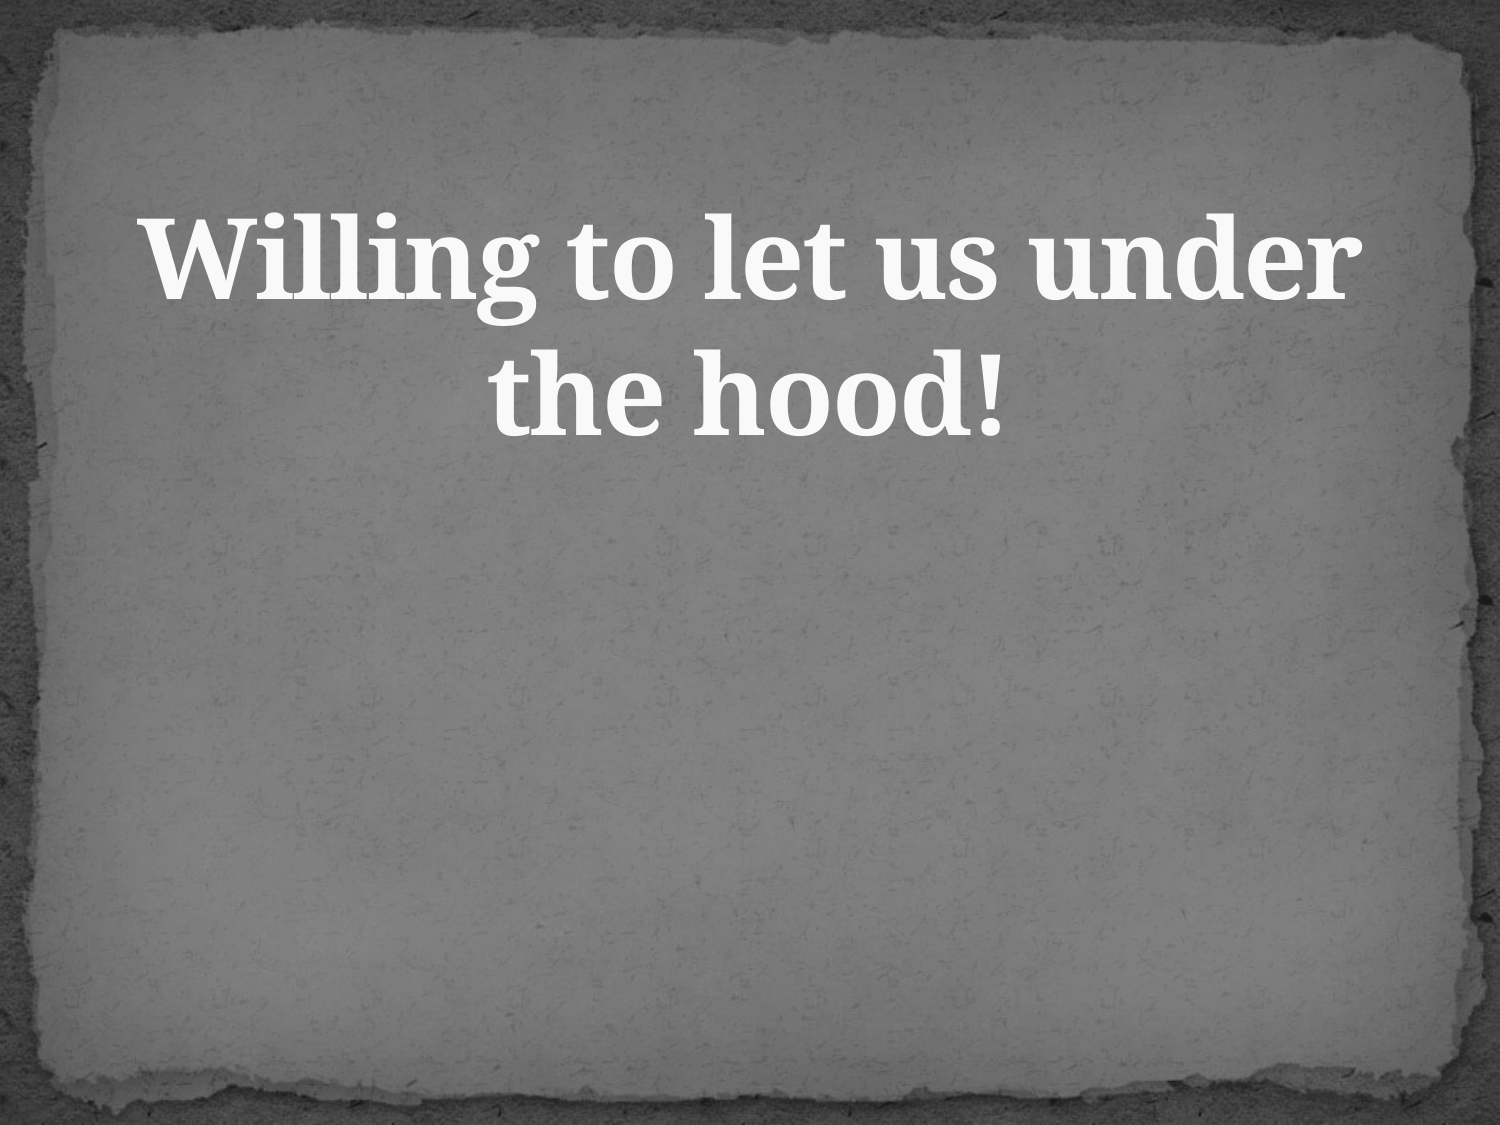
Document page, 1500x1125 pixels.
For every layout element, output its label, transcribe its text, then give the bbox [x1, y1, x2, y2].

title Willing to let us under the hood! [74, 399, 1425, 600]
